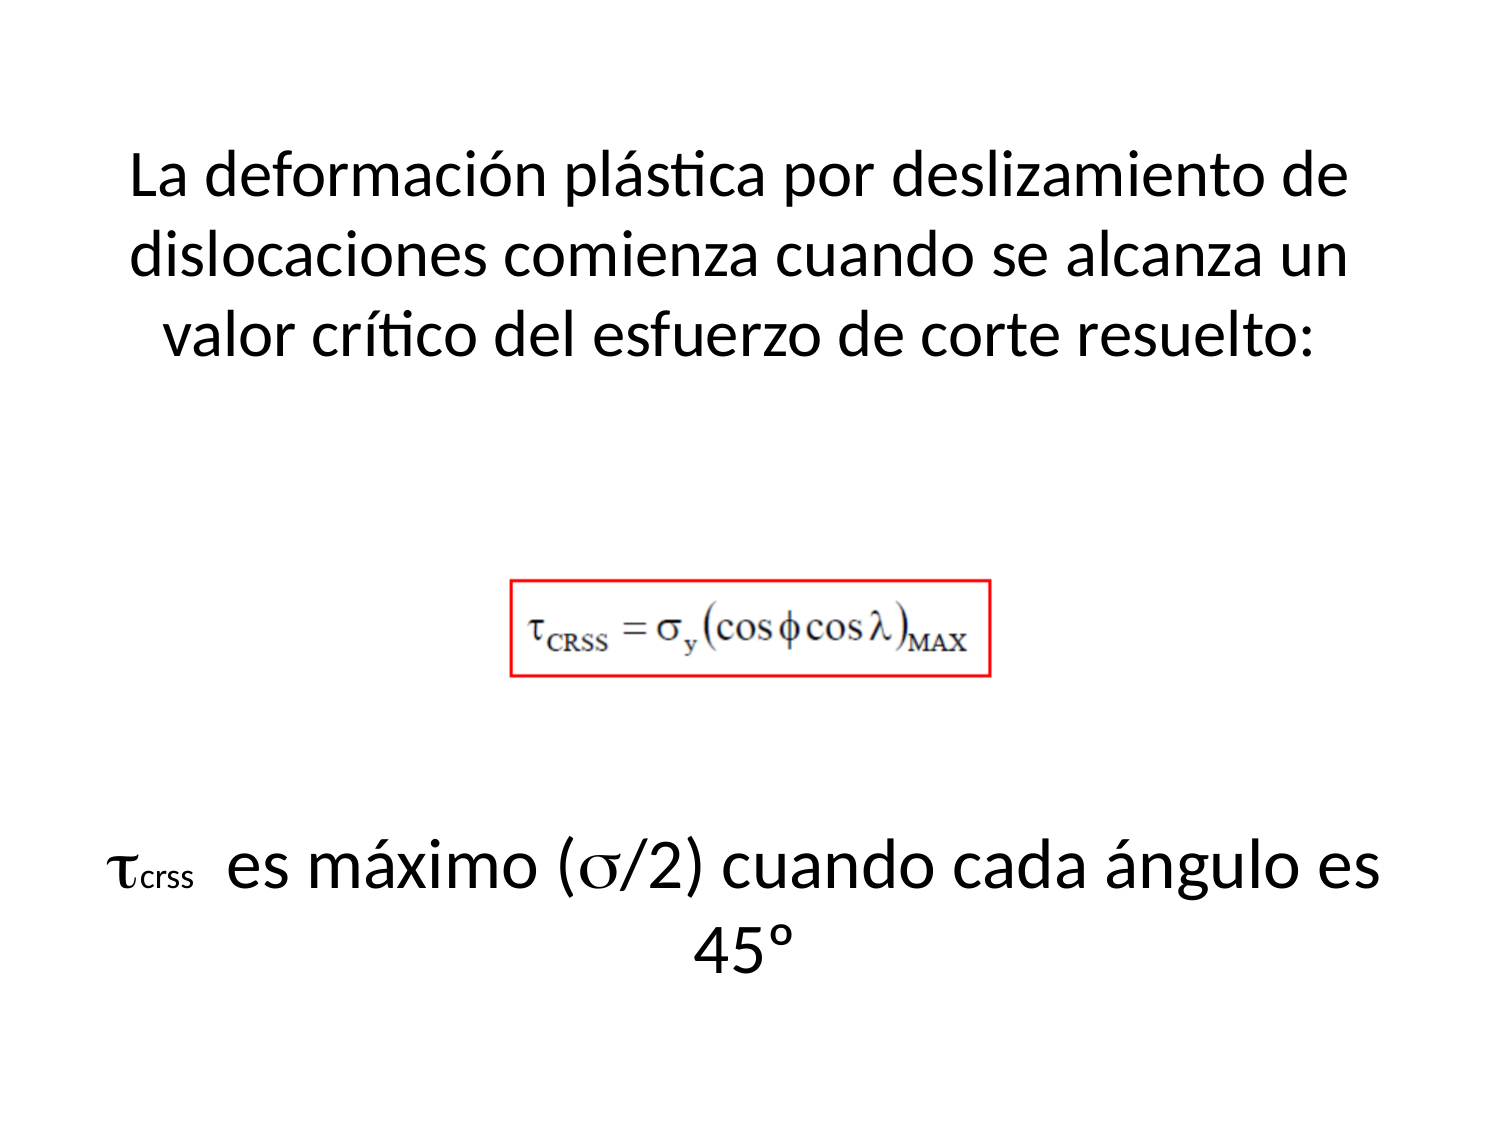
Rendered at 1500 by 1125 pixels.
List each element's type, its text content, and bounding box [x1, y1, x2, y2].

text_box crss es máximo (/2) cuando cada ángulo es 45º [70, 808, 1421, 997]
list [487, 569, 1013, 698]
title La deformación plástica por deslizamiento de dislocaciones comienza cuando se alcanza un valor crítico del esfuerzo de corte resuelto: [64, 125, 1415, 455]
